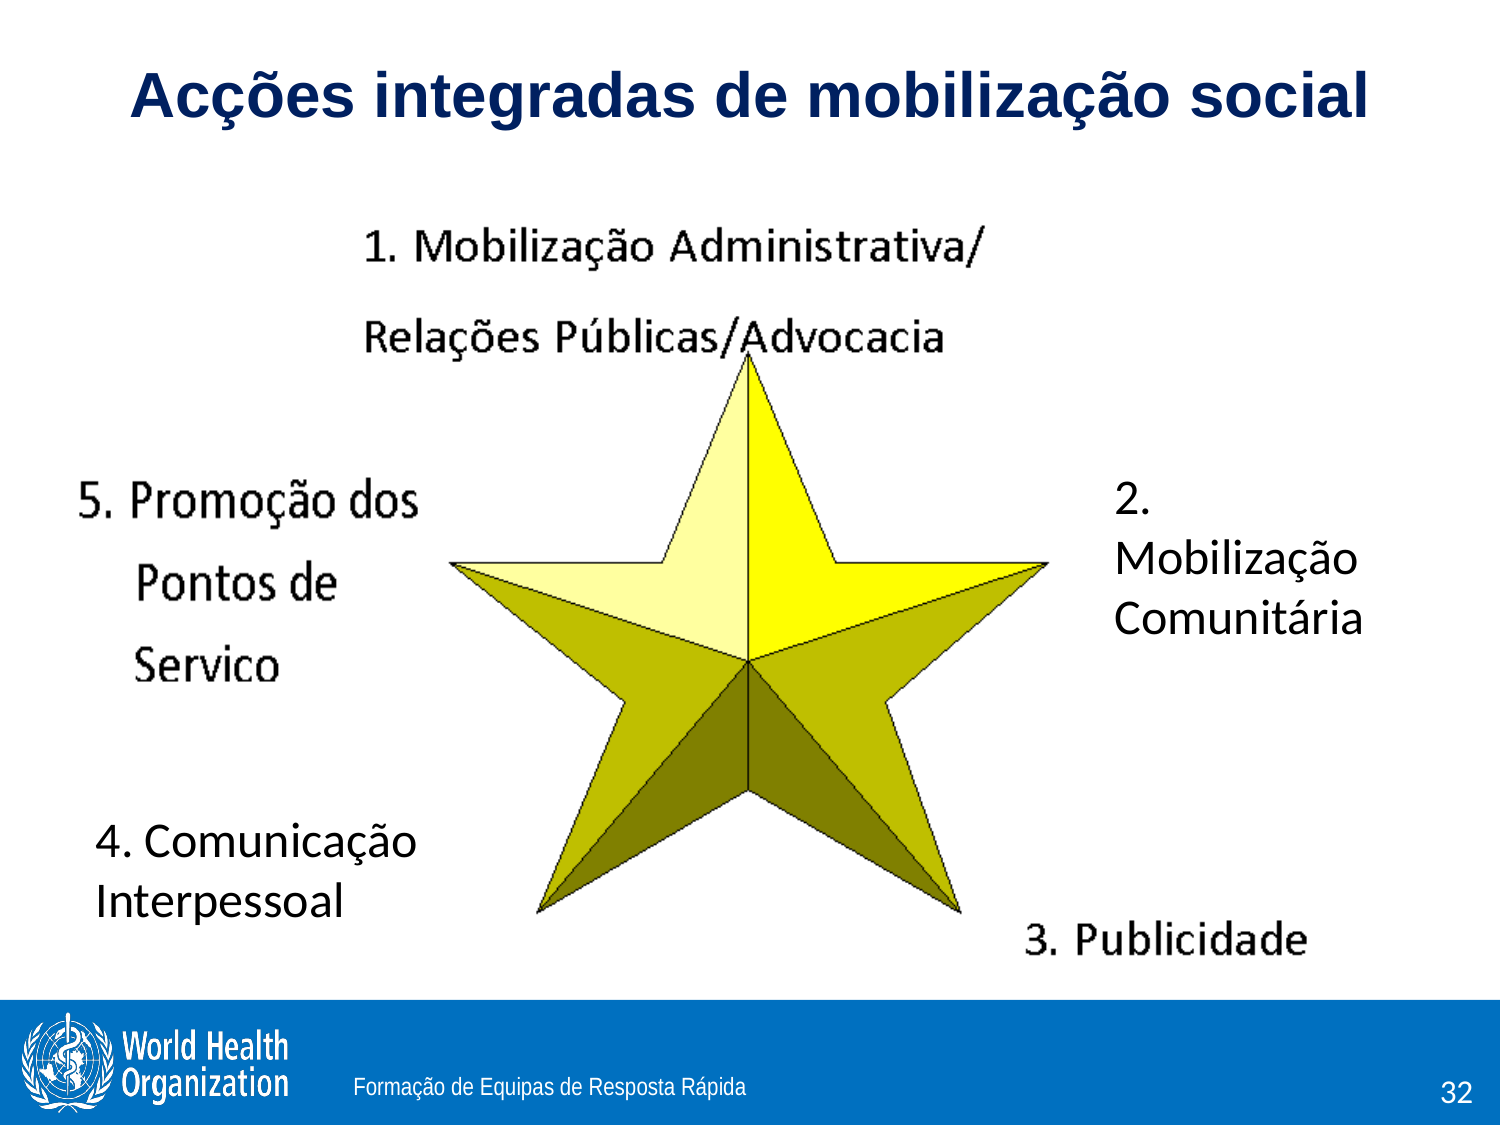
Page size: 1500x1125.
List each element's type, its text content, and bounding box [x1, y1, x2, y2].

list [445, 417, 1055, 919]
title Acções integradas de mobilização social [75, 45, 1425, 233]
picture [348, 207, 1176, 410]
text_box 2. Mobilização Comunitária [1059, 457, 1400, 657]
text_box 4. Comunicação Interpessoal [5, 799, 514, 1000]
picture [21, 1012, 288, 1113]
picture [1009, 809, 1412, 1012]
picture [64, 455, 455, 693]
